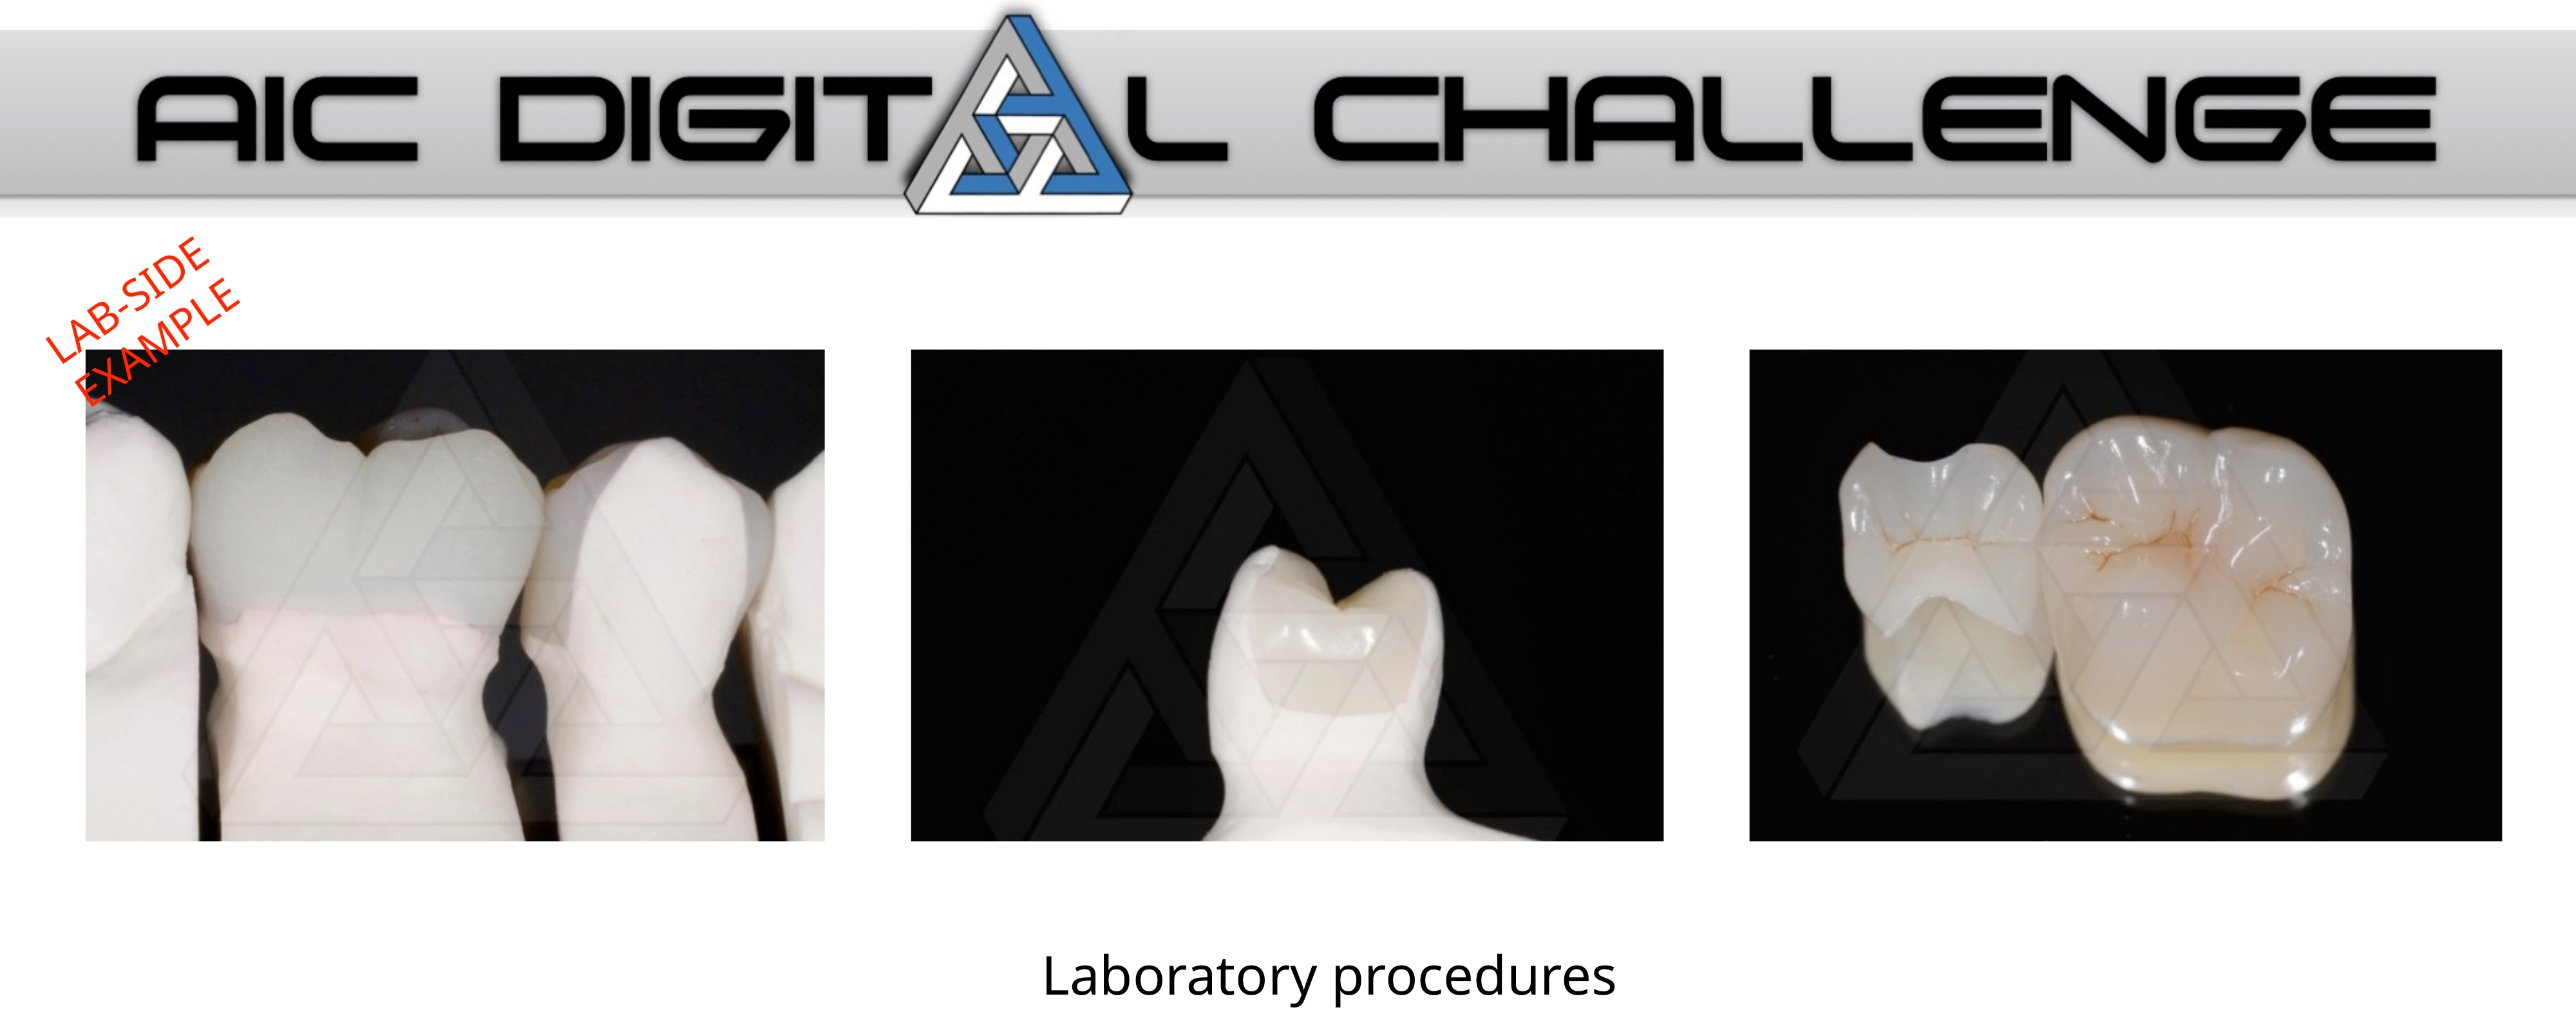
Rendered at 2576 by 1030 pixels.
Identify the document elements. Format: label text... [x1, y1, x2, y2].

text_box LAB-SIDE EXAMPLE [0, 218, 283, 444]
picture [85, 350, 825, 841]
picture [0, 0, 2576, 218]
picture [1749, 350, 2503, 841]
text_box Laboratory procedures [1036, 936, 1624, 1011]
picture [911, 350, 1664, 841]
